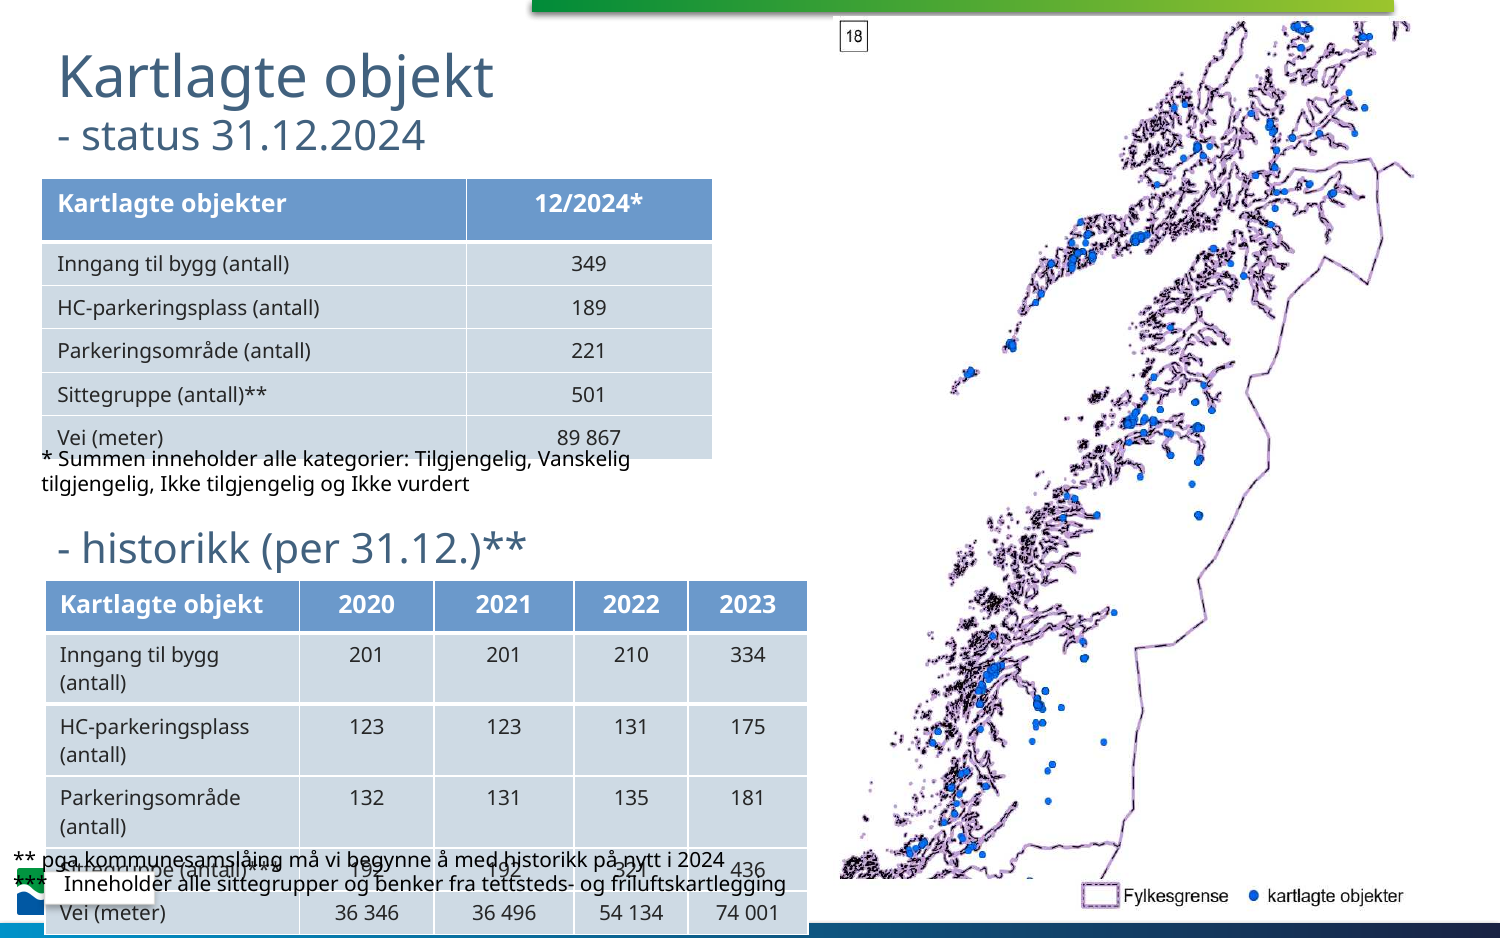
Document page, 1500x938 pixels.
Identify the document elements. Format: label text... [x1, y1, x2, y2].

table_cell Sittegruppe (antall)** [42, 373, 466, 415]
table_cell HC-parkeringsplass (antall) [42, 286, 466, 328]
table_header Kartlagte objekter [42, 179, 466, 240]
picture [833, 16, 1419, 913]
table_cell 131 [575, 706, 687, 775]
table_header 2023 [689, 581, 807, 631]
table_cell 123 [300, 706, 433, 775]
table_cell Inngang til bygg (antall) [46, 635, 299, 702]
table_header Kartlagte objekt [46, 581, 299, 631]
table_cell 221 [467, 329, 712, 372]
table_cell 36 496 [435, 904, 573, 934]
table_cell Parkeringsområde (antall) [46, 777, 299, 838]
table_cell HC-parkeringsplass (antall) [46, 706, 299, 775]
table_cell 201 [300, 635, 433, 702]
table_cell 36 346 [300, 904, 433, 934]
table_header 2021 [435, 581, 573, 631]
table_cell 175 [689, 706, 807, 775]
table_cell 135 [575, 777, 687, 838]
table_cell 89 867 [467, 416, 712, 459]
table_cell Vei (meter) [46, 904, 299, 934]
table_cell 123 [435, 706, 573, 775]
table_cell 501 [467, 373, 712, 415]
text_box * Summen inneholder alle kategorier: Tilgjengelig, Vanskelig tilgjengelig, Ikke tilgjengelig og Ikke vurdert [26, 438, 711, 504]
text_box Kartlagte objekt - status 31.12.2024 [42, 24, 828, 167]
table_header 2022 [575, 581, 687, 631]
table_cell 349 [467, 244, 712, 285]
table_cell 74 001 [689, 892, 807, 934]
table_cell 201 [435, 635, 573, 702]
table_cell Vei (meter) [42, 416, 466, 438]
table_cell 189 [467, 286, 712, 328]
text_box ** pga kommunesamslåing må vi begynne å med historikk på nytt i 2024 *** Inneholder alle sittegrupper og benker fra tettsteds- og friluftskartlegging [0, 838, 802, 904]
table_cell 210 [575, 635, 687, 702]
table_cell 132 [300, 777, 433, 838]
table_cell 131 [435, 777, 573, 838]
table_cell 54 134 [575, 904, 687, 934]
table_cell Inngang til bygg (antall) [42, 244, 466, 285]
table_cell 334 [689, 635, 807, 702]
table_header 2020 [300, 581, 433, 631]
table_cell 181 [689, 777, 807, 847]
text_box - historikk (per 31.12.)** [42, 496, 828, 580]
table_header 12/2024* [467, 179, 712, 240]
table_cell 436 [802, 849, 807, 890]
table_cell Parkeringsområde (antall) [42, 329, 466, 372]
